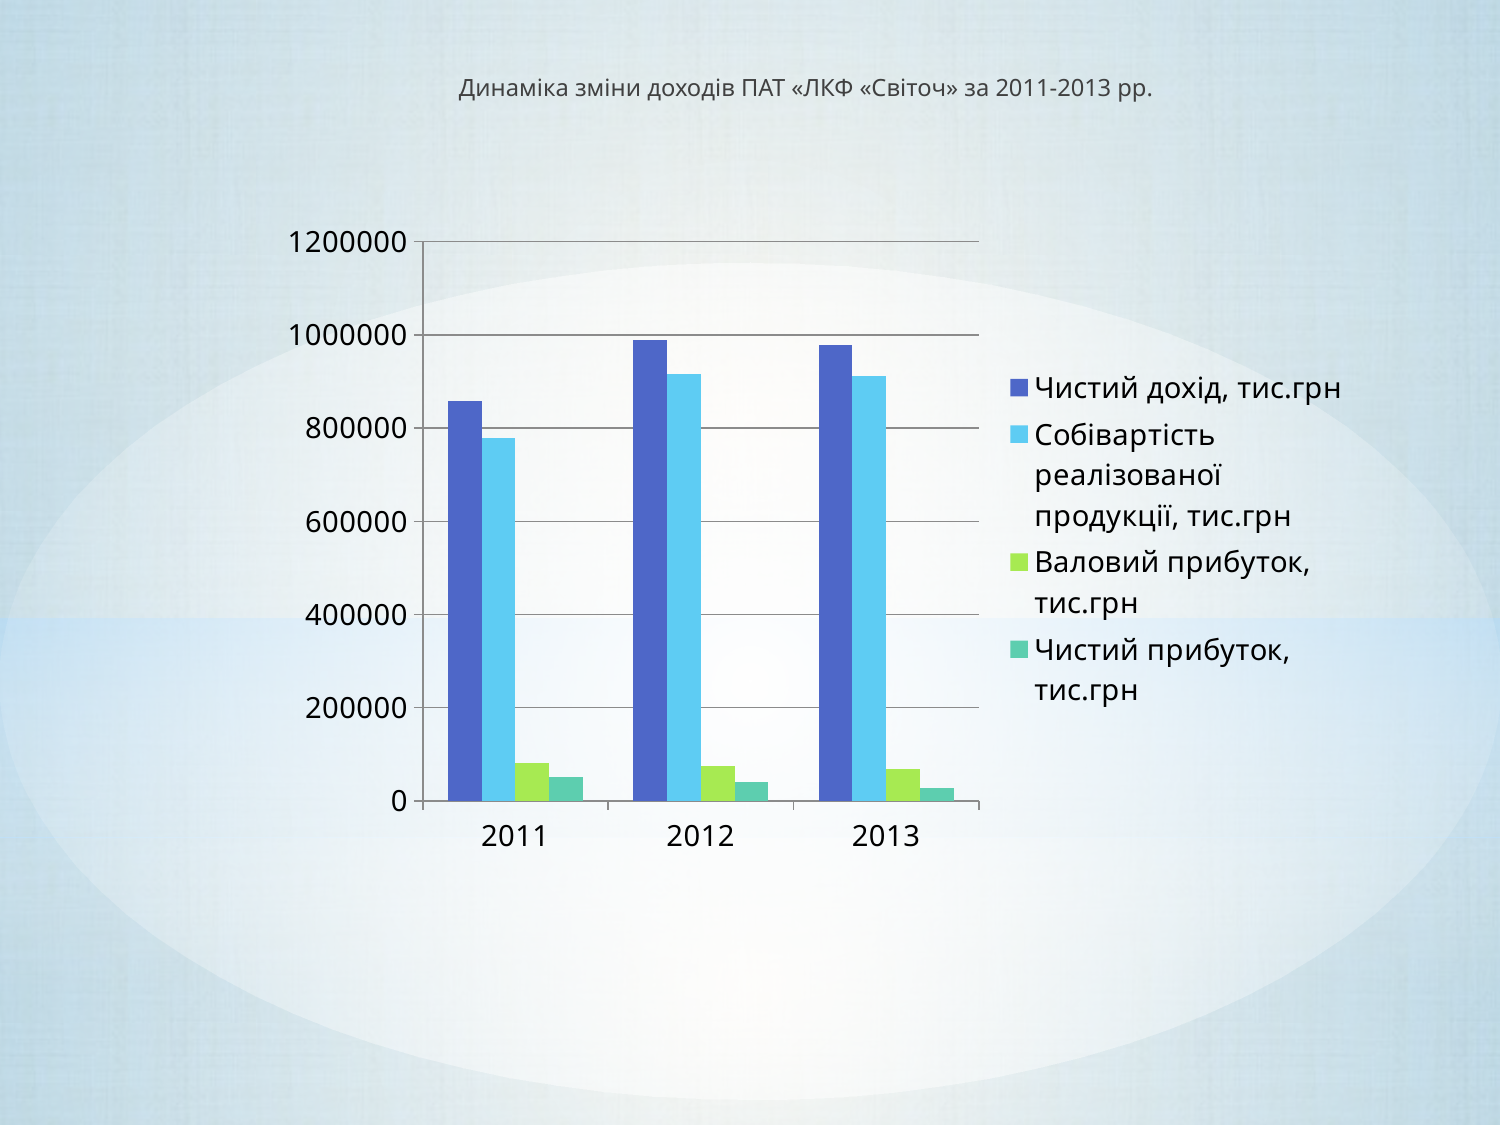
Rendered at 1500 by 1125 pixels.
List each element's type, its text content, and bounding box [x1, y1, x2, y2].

title Динаміка зміни доходів ПАТ «ЛКФ «Світоч» за 2011-2013 рр. [53, 19, 1500, 110]
chart [265, 207, 1365, 870]
